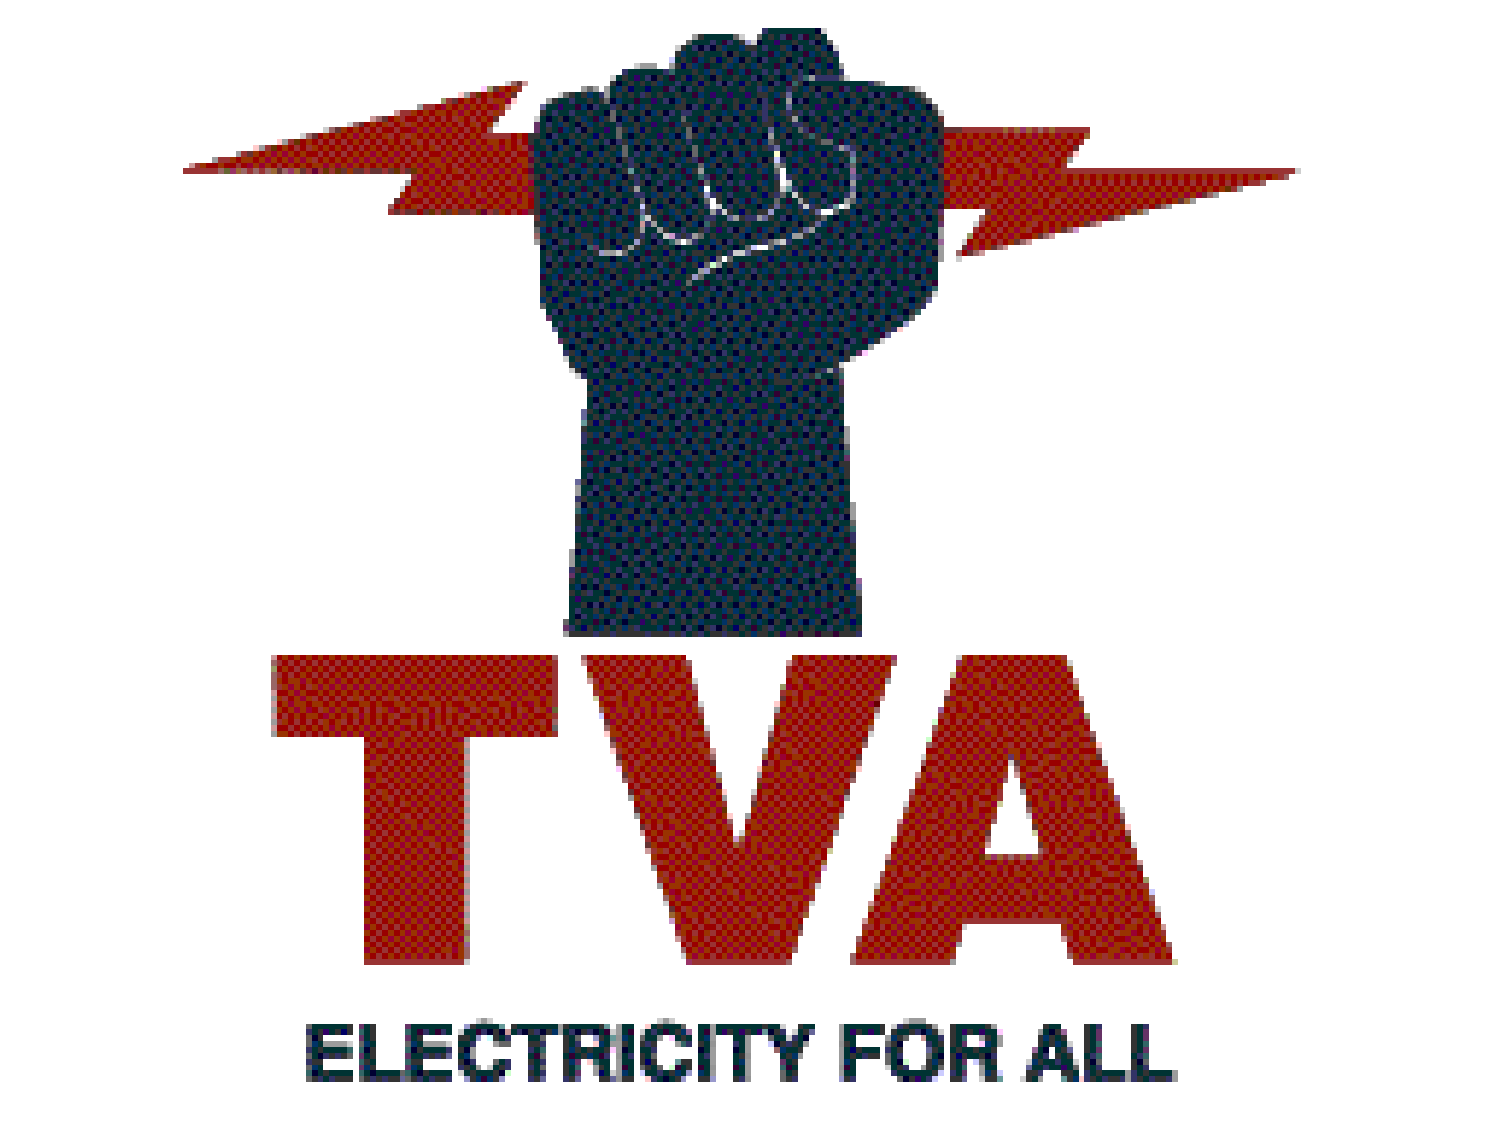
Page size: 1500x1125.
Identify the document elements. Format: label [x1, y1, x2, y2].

picture [160, 0, 1326, 1112]
